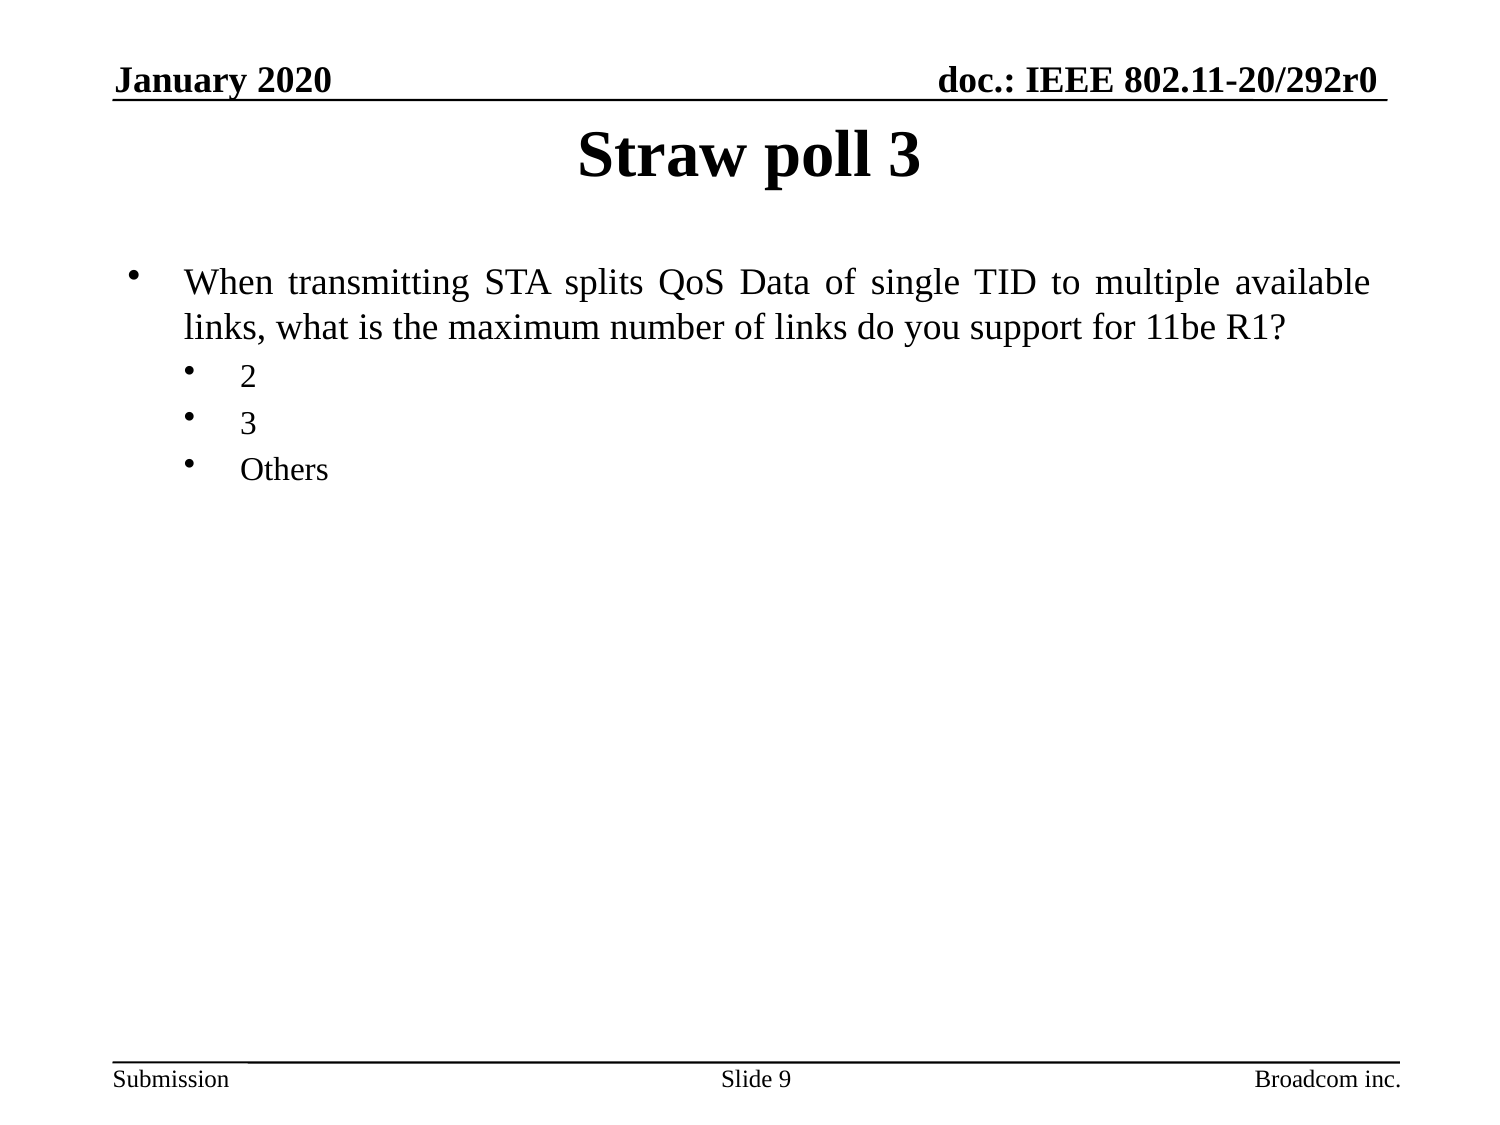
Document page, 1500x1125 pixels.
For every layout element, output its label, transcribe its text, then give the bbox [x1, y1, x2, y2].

slide_number Slide 9 [712, 1061, 800, 1093]
list When transmitting STA splits QoS Data of single TID to multiple available links, what is the maximum number of links do you support for 11be R1? 2 3 Others [112, 249, 1388, 1050]
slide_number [114, 54, 335, 101]
footer Broadcom inc. [1252, 1061, 1402, 1093]
title Straw poll 3 [112, 62, 1388, 238]
